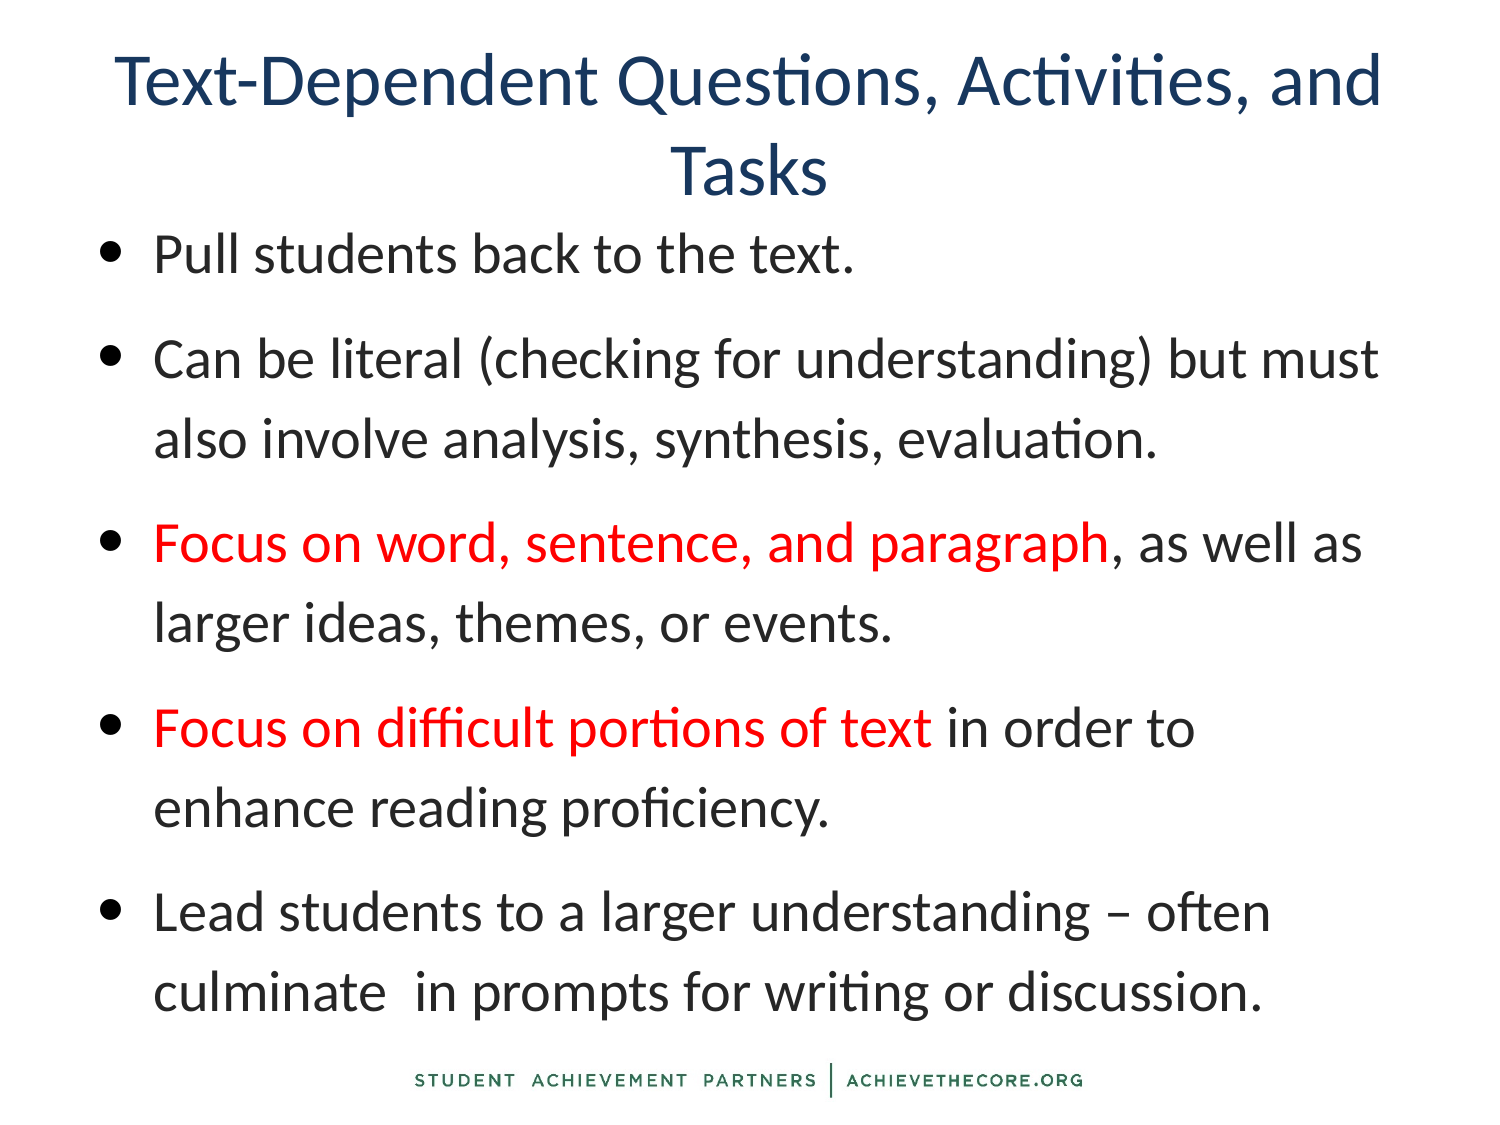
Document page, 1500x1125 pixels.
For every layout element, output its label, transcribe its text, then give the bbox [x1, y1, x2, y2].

slide_number 22 [75, 1042, 425, 1103]
list Pull students back to the text. Can be literal (checking for understanding) but must also involve analysis, synthesis, evaluation. Focus on word, sentence, and paragraph, as well as larger ideas, themes, or events. Focus on difficult portions of text in order to enhance reading proficiency. Lead students to a larger understanding – often culminate in prompts for writing or discussion. [82, 198, 1418, 1031]
title Text-Dependent Questions, Activities, and Tasks [75, 18, 1425, 222]
picture [399, 1057, 1101, 1102]
